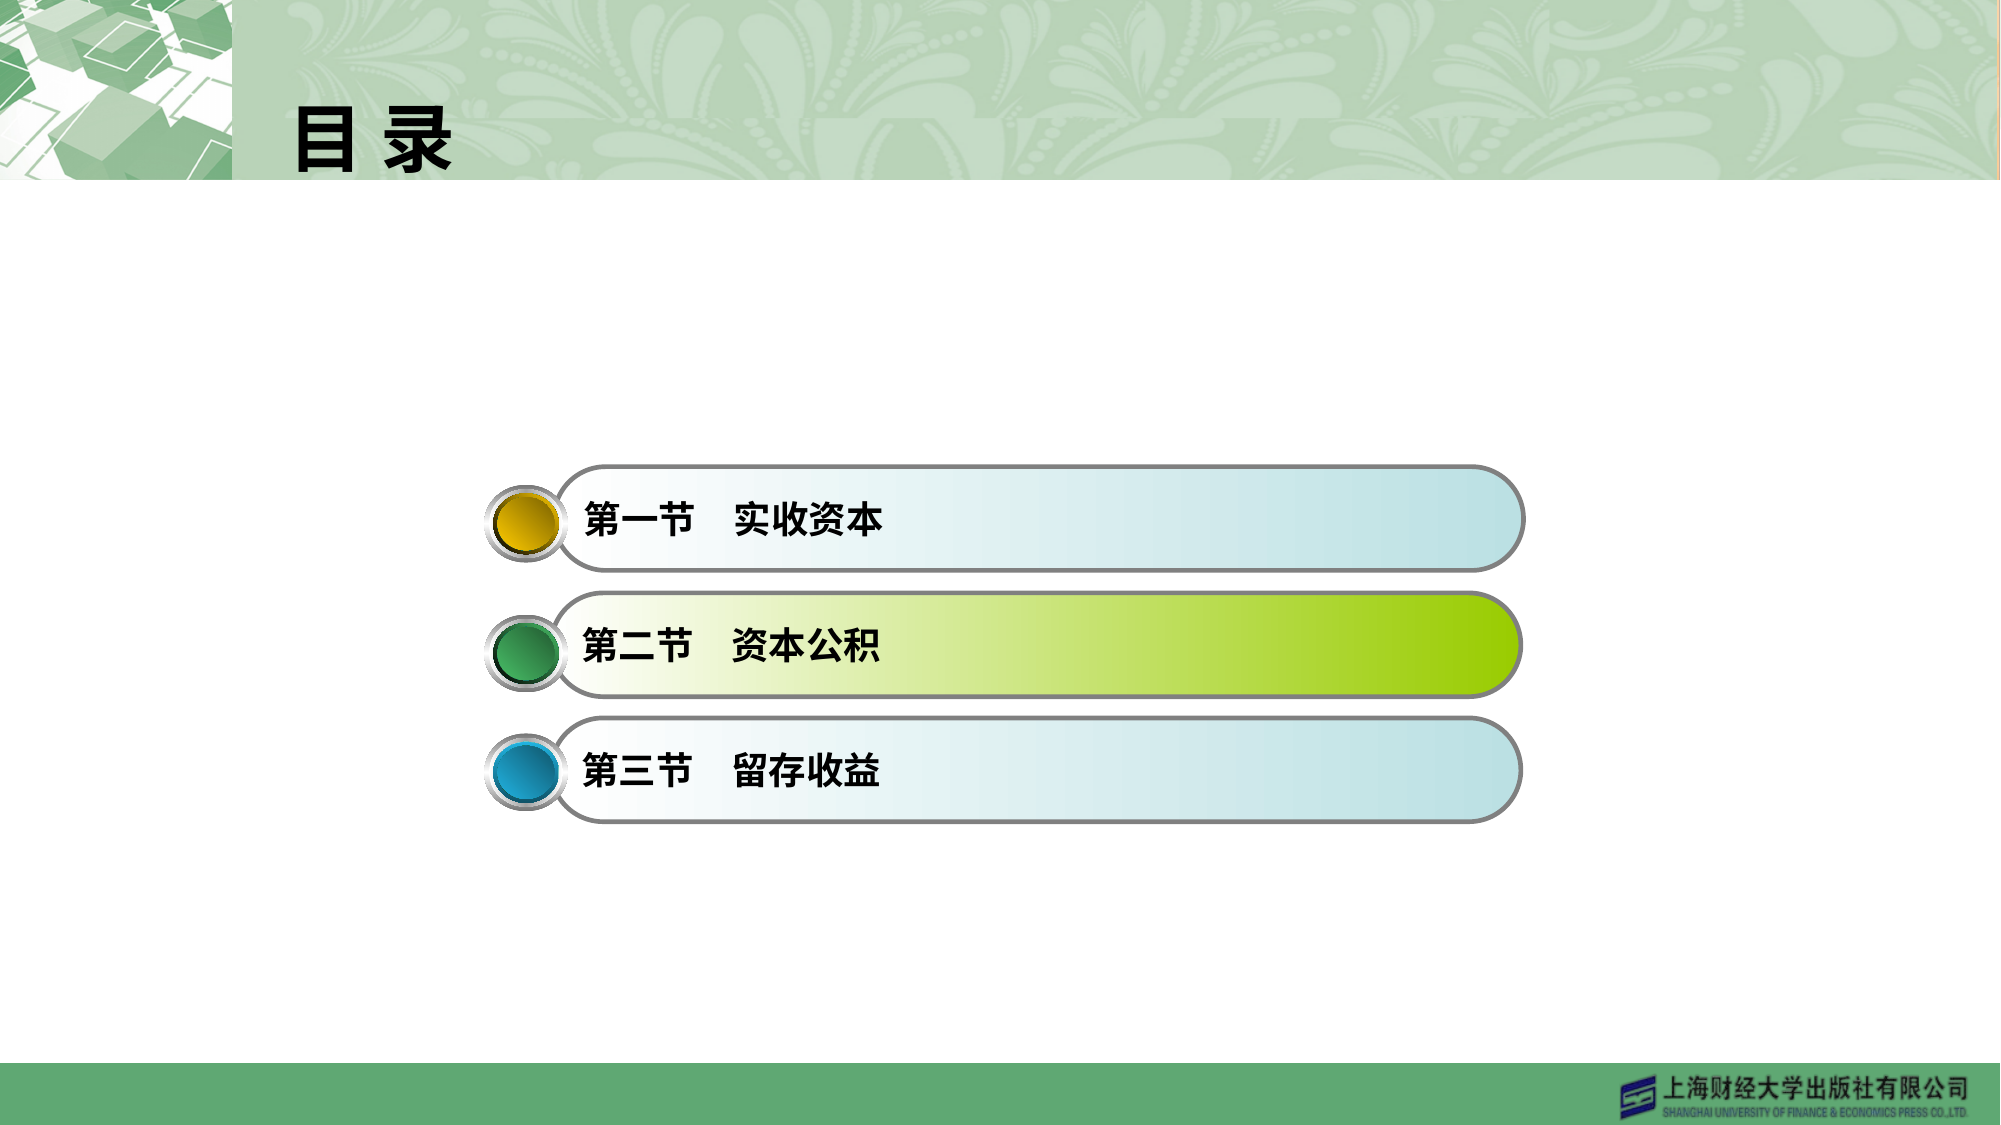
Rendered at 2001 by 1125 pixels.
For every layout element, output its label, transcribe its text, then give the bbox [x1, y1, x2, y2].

text_box 目 录 [273, 84, 1630, 188]
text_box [484, 466, 1524, 571]
picture [0, 0, 2001, 1125]
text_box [484, 592, 1521, 697]
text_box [484, 717, 1521, 822]
